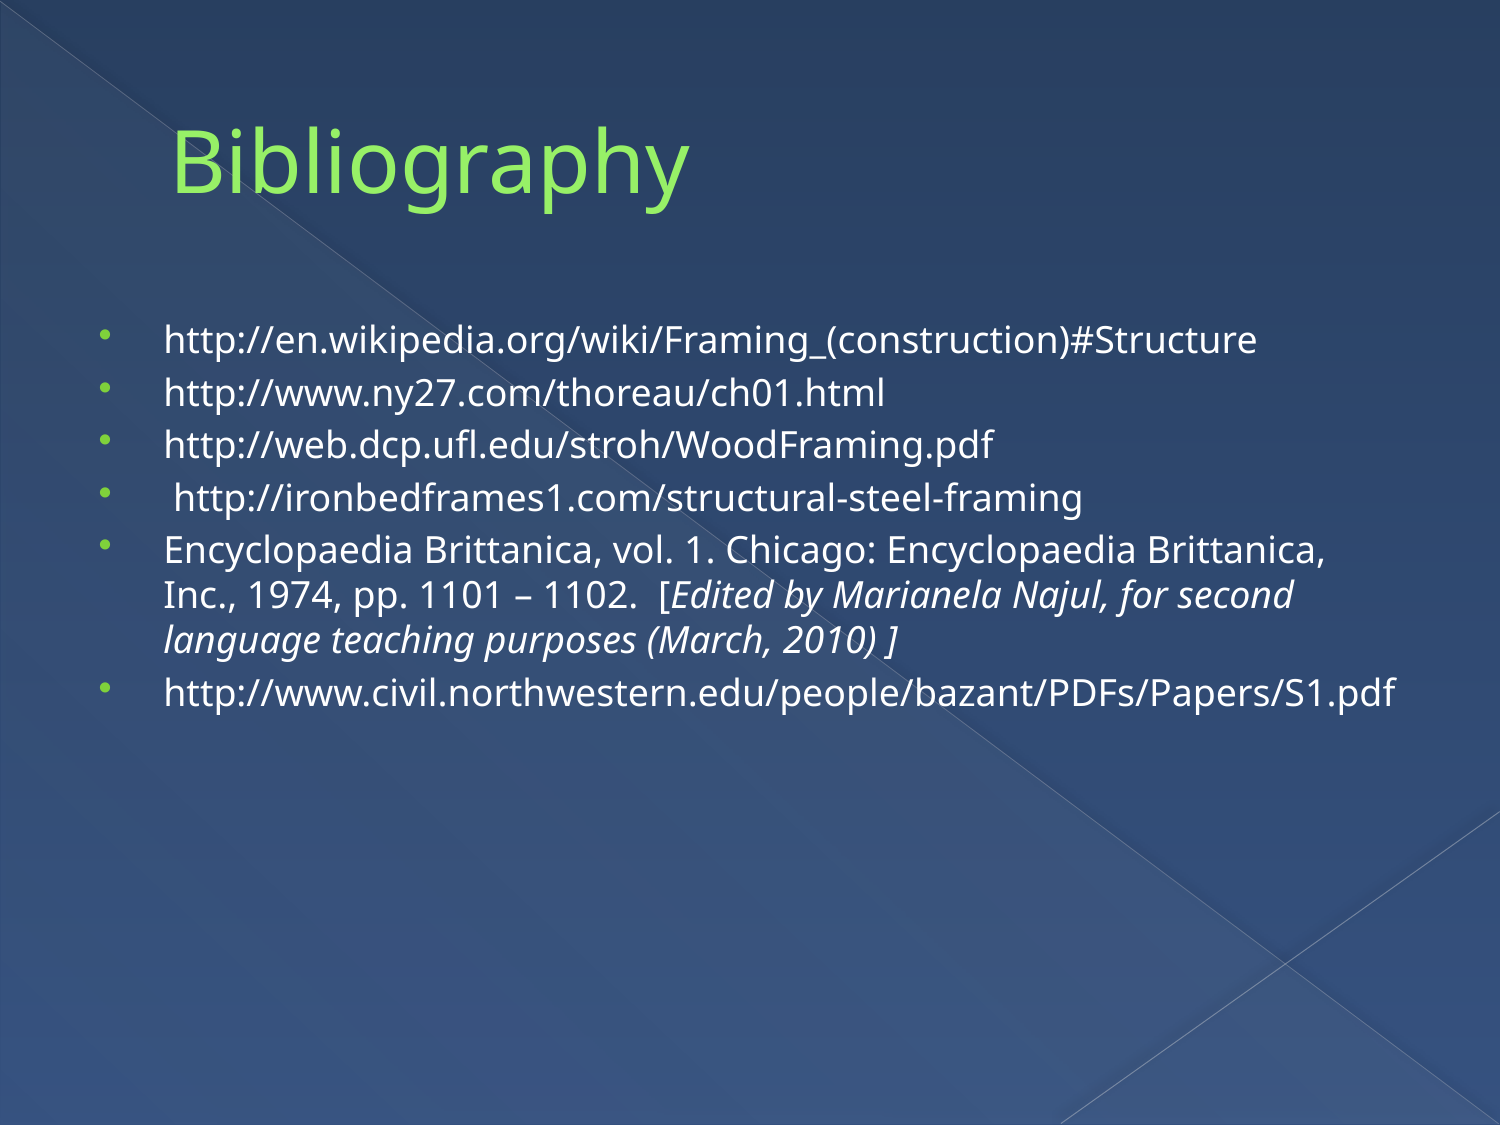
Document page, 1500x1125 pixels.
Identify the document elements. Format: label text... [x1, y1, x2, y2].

title Bibliography [75, 43, 1425, 274]
list http://en.wikipedia.org/wiki/Framing_(construction)#Structure http://www.ny27.com/thoreau/ch01.html http://web.dcp.ufl.edu/stroh/WoodFraming.pdf http://ironbedframes1.com/structural-steel-framing Encyclopaedia Brittanica, vol. 1. Chicago: Encyclopaedia Brittanica, Inc., 1974, pp. 1101 – 1102. [Edited by Marianela Najul, for second language teaching purposes (March, 2010) ] http://www.civil.northwestern.edu/people/bazant/PDFs/Papers/S1.pdf [75, 308, 1425, 1059]
